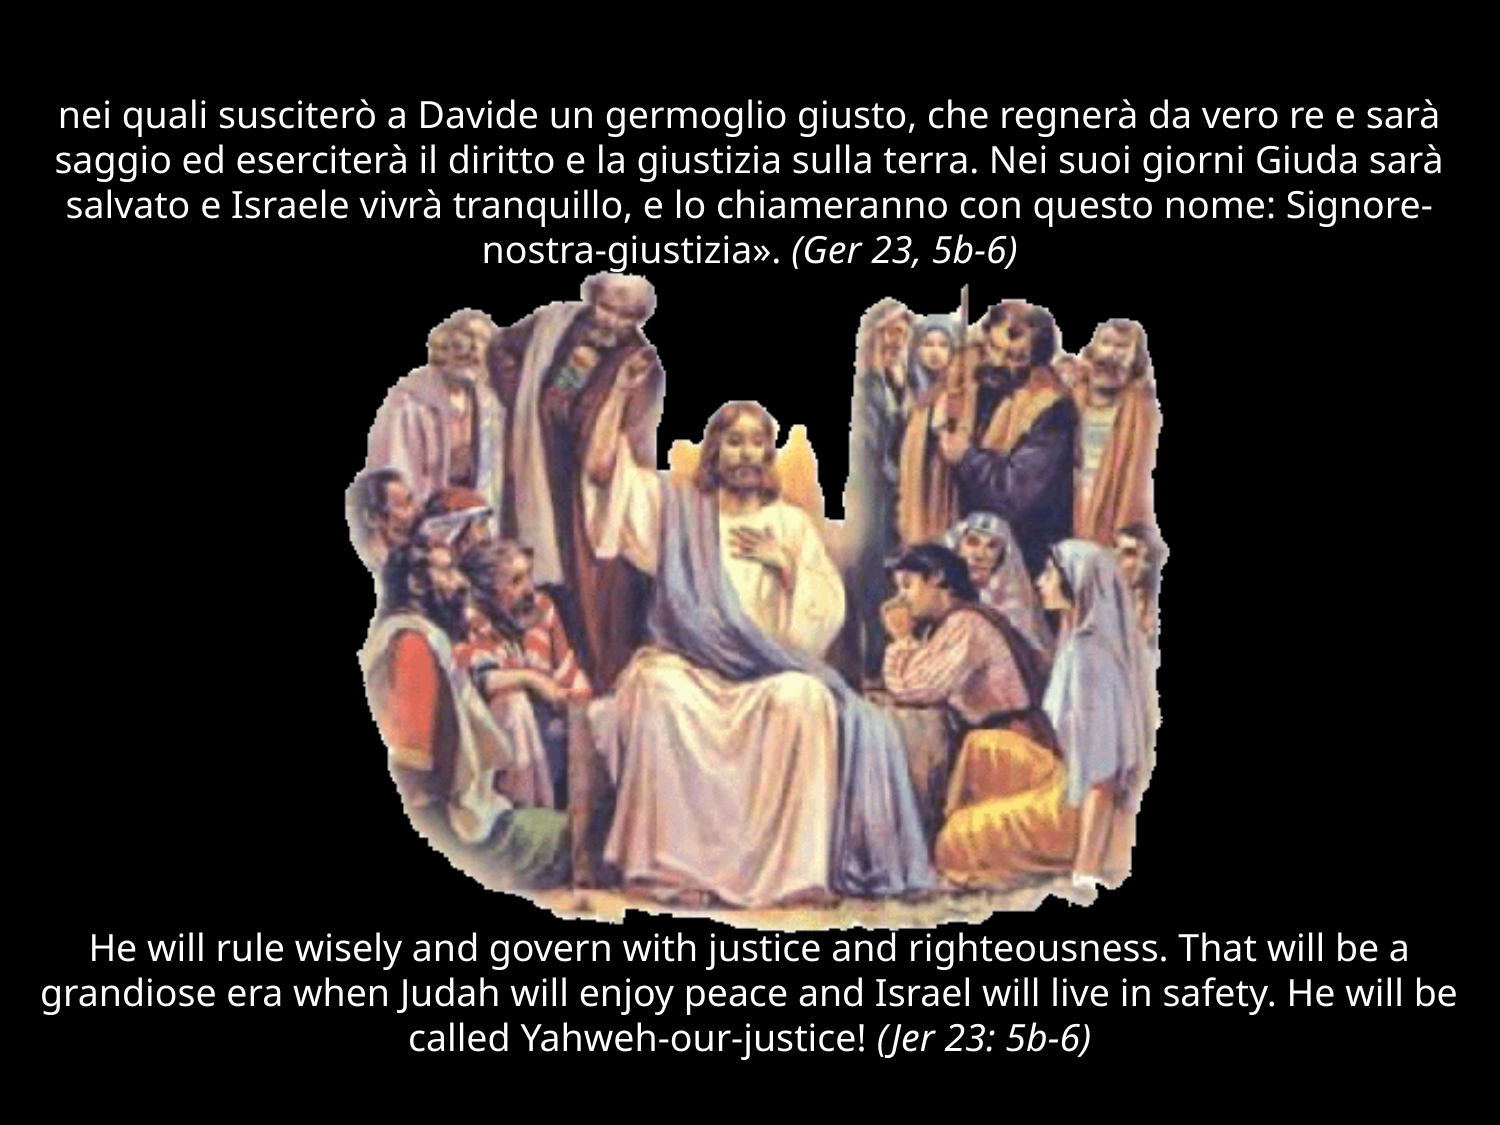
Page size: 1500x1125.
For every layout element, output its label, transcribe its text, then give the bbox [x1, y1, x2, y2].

title nei quali susciterò a Davide un germoglio giusto, che regnerà da vero re e sarà saggio ed eserciterà il diritto e la giustizia sulla terra. Nei suoi giorni Giuda sarà salvato e Israele vivrà tranquillo, e lo chiameranno con questo nome: Signore-nostra-giustizia». (Ger 23, 5b-6) [0, 87, 1500, 275]
picture [337, 237, 1188, 942]
text_box He will rule wisely and govern with justice and righteousness. That will be a grandiose era when Judah will enjoy peace and Israel will live in safety. He will be called Yahweh-our-justice! (Jer 23: 5b-6) [0, 916, 1500, 1067]
